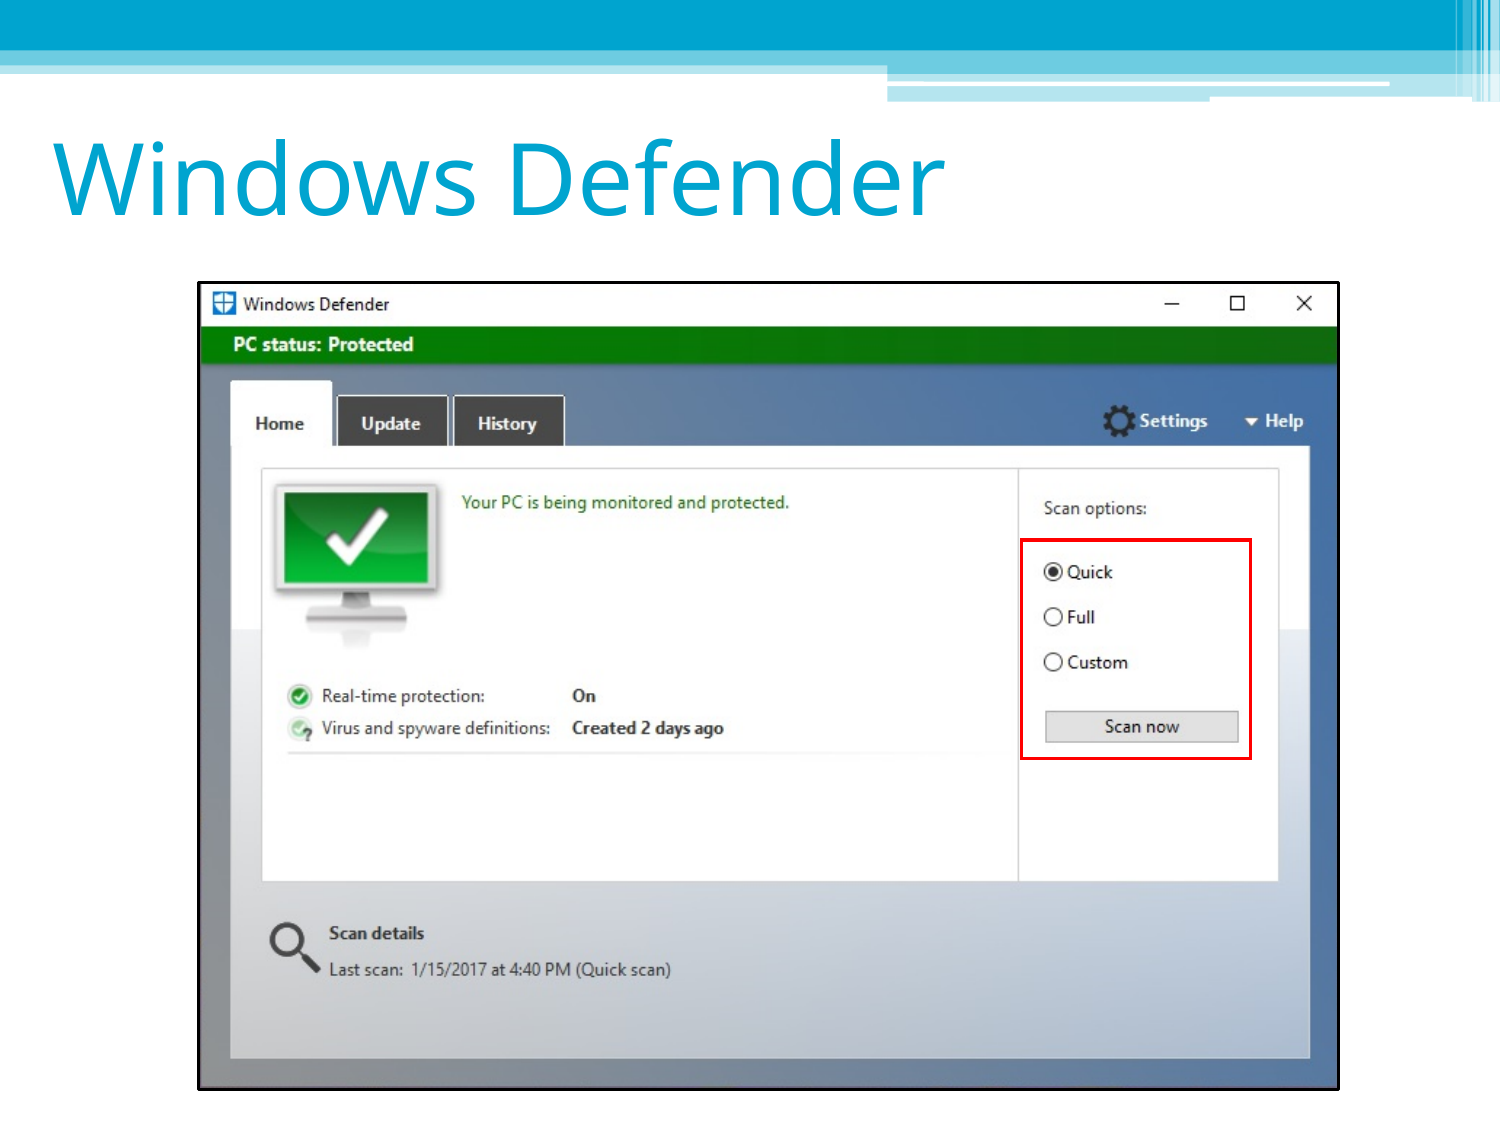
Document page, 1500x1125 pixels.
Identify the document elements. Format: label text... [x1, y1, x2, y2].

title Windows Defender [37, 87, 1500, 263]
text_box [200, 283, 1338, 1088]
